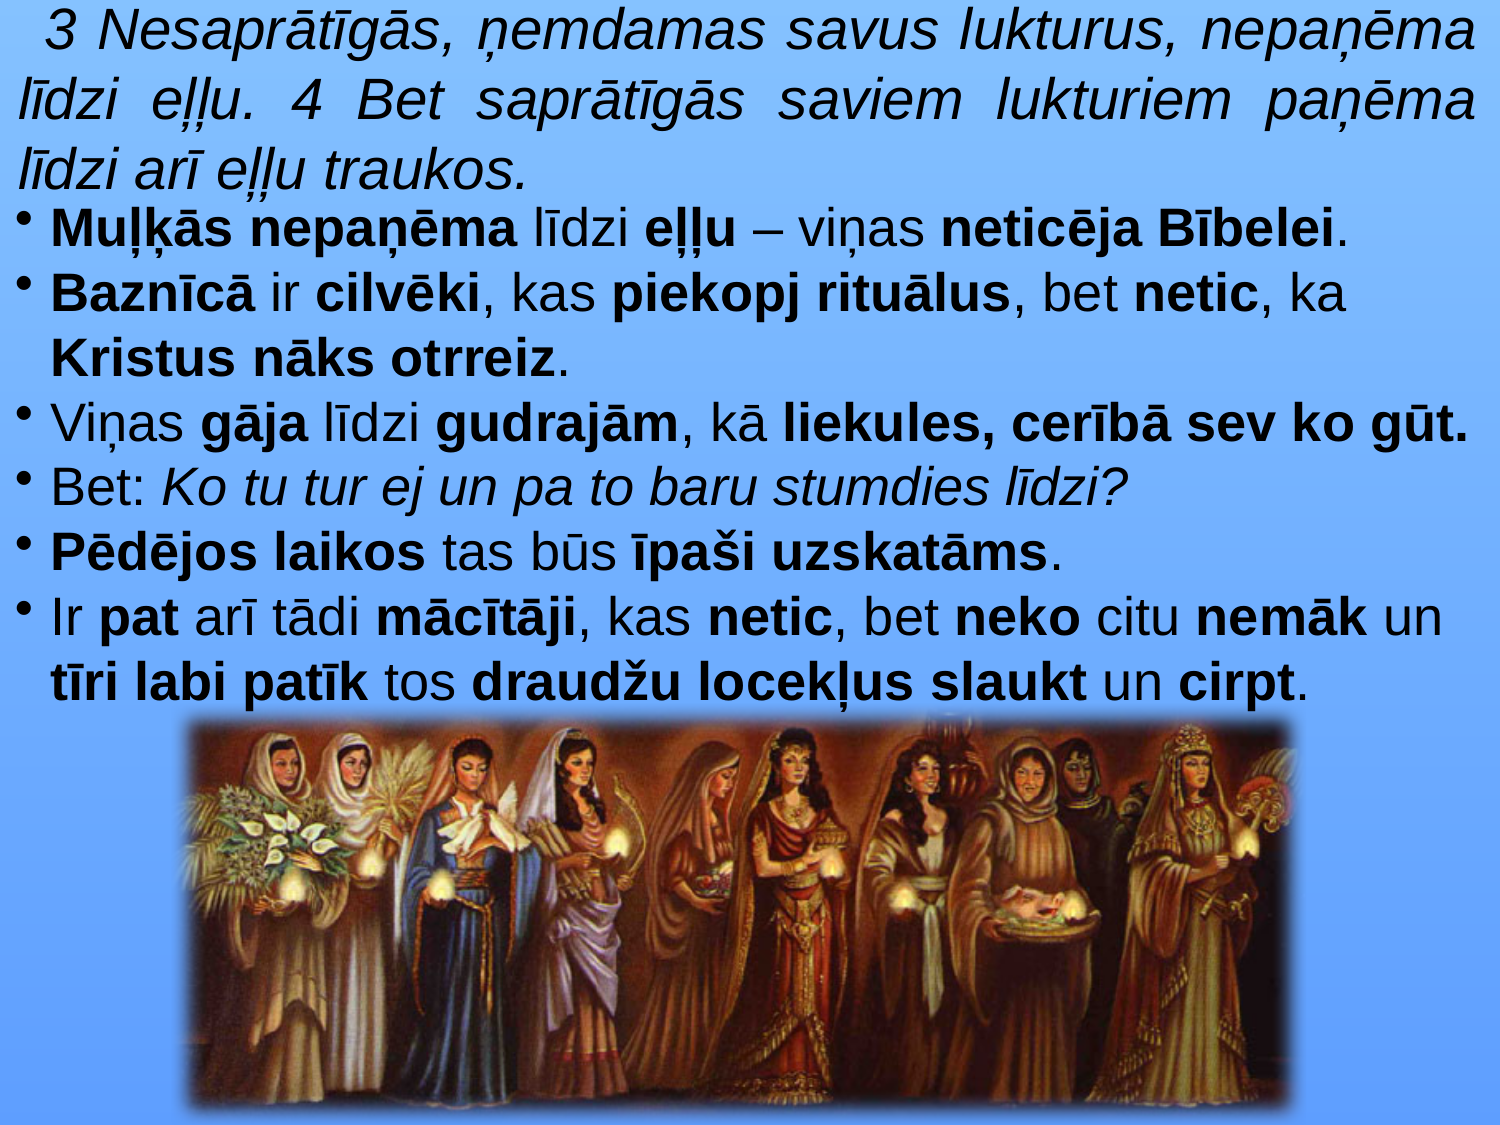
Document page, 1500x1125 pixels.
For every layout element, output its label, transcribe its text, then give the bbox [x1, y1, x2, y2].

list 3 Nesaprātīgās, ņemdamas savus lukturus, nepaņēma līdzi eļļu. 4 Bet saprātīgās saviem lukturiem paņēma līdzi arī eļļu traukos. [0, 0, 1494, 184]
text_box Muļķās nepaņēma līdzi eļļu – viņas neticēja Bībelei. Baznīcā ir cilvēki, kas piekopj rituālus, bet netic, ka Kristus nāks otrreiz. Viņas gāja līdzi gudrajām, kā liekules, cerībā sev ko gūt. Bet: Ko tu tur ej un pa to baru stumdies līdzi? Pēdējos laikos tas būs īpaši uzskatāms. Ir pat arī tādi mācītāji, kas netic, bet neko citu nemāk un tīri labi patīk tos draudžu locekļus slaukt un cirpt. [0, 184, 1500, 719]
picture [170, 702, 1307, 1125]
